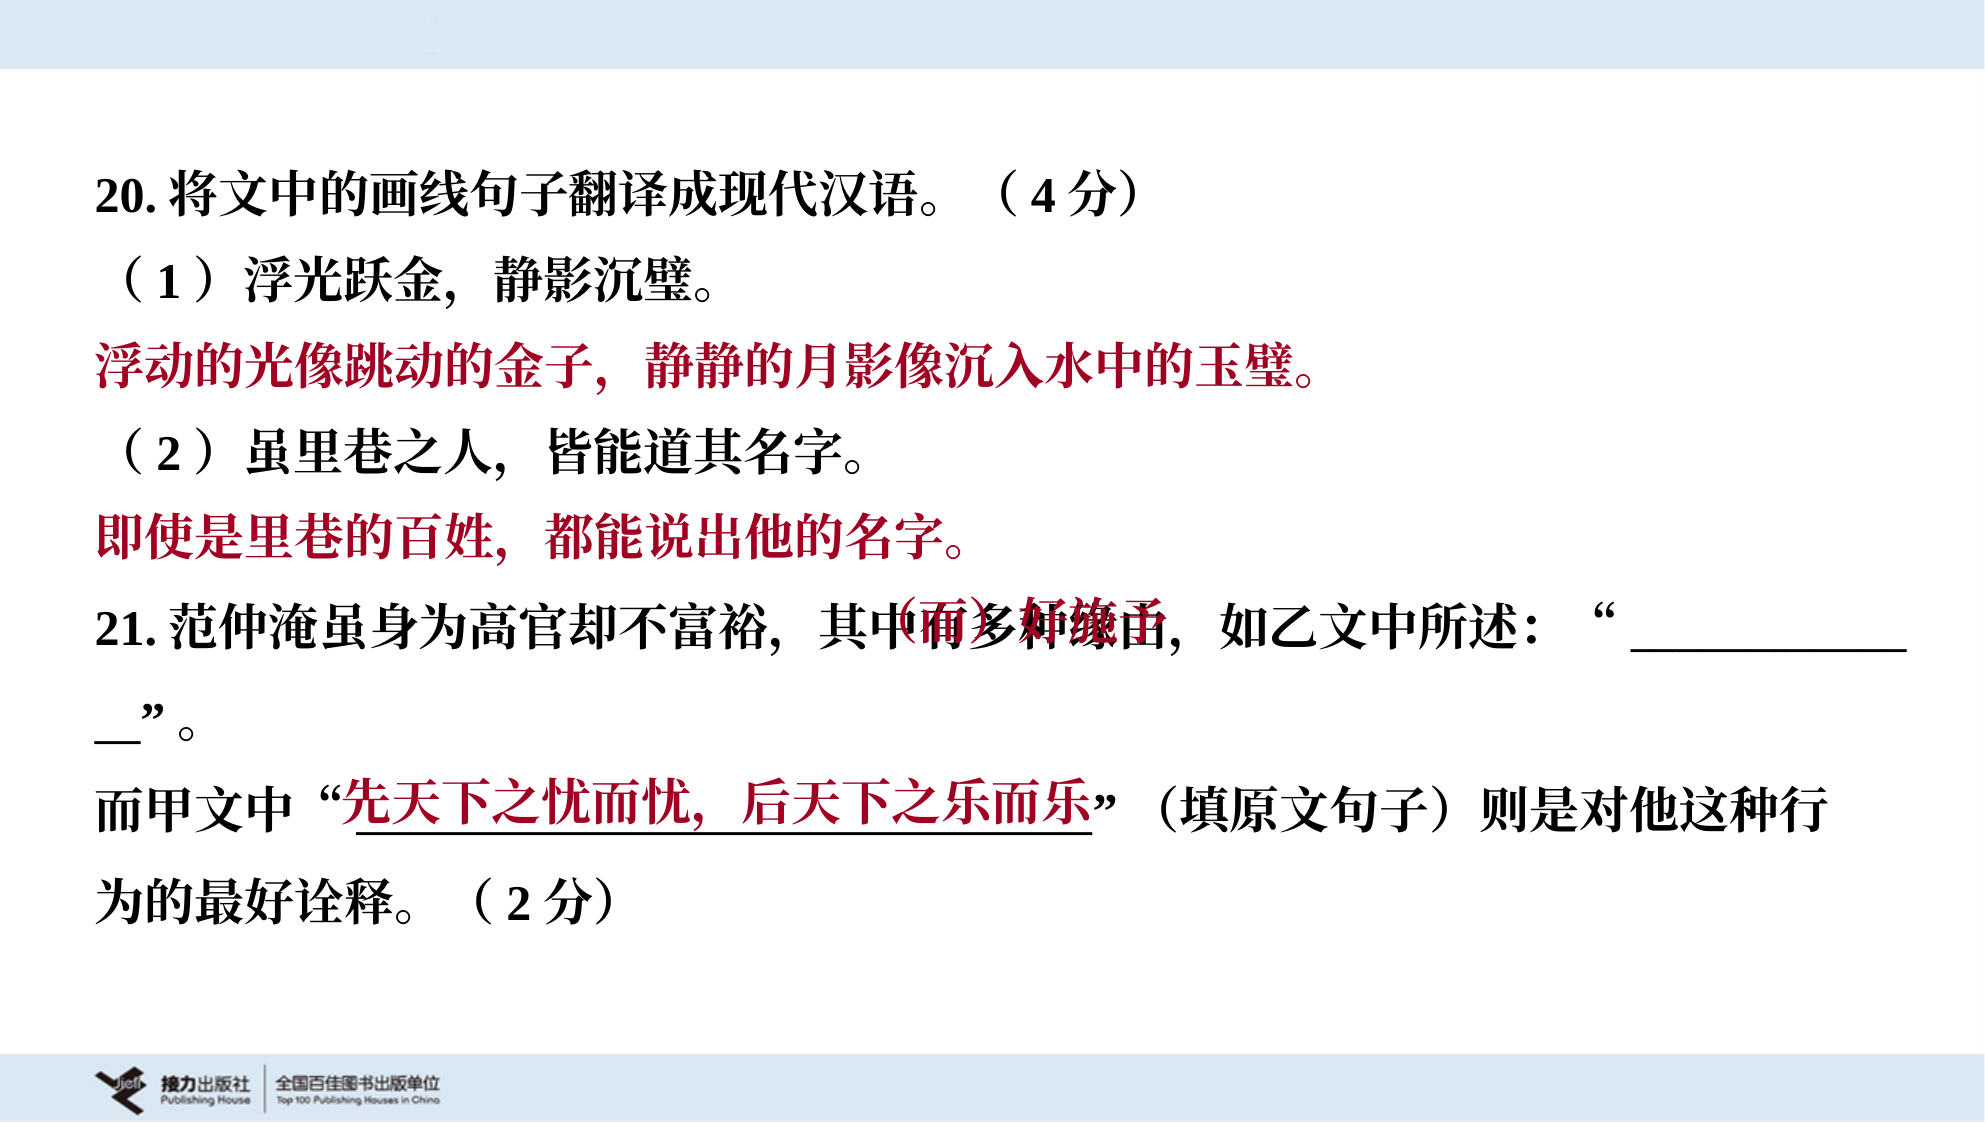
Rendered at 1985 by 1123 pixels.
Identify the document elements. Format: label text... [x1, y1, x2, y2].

text_box （1）浮光跃金，静影沉璧。 [94, 220, 1892, 306]
text_box （而）好施予 [94, 559, 1891, 740]
text_box 21.范仲淹虽身为高官却不富裕，其中有多种缘由，如乙文中所述：“____________ __”。 而甲文中“________________________________”（填原文句子）则是对他这种行 为的最好诠释。（2分） [94, 564, 1892, 931]
text_box 20.将文中的画线句子翻译成现代汉语。（4分） [94, 135, 1892, 220]
picture [0, 0, 1985, 1122]
text_box 浮动的光像跳动的金子，静静的月影像沉入水中的玉璧。 [94, 306, 1892, 392]
text_box 先天下之忧而忧，后天下之乐而乐 [321, 742, 1112, 831]
text_box 即使是里巷的百姓，都能说出他的名字。 [94, 478, 1892, 564]
text_box （2）虽里巷之人，皆能道其名字。 [94, 392, 1892, 478]
